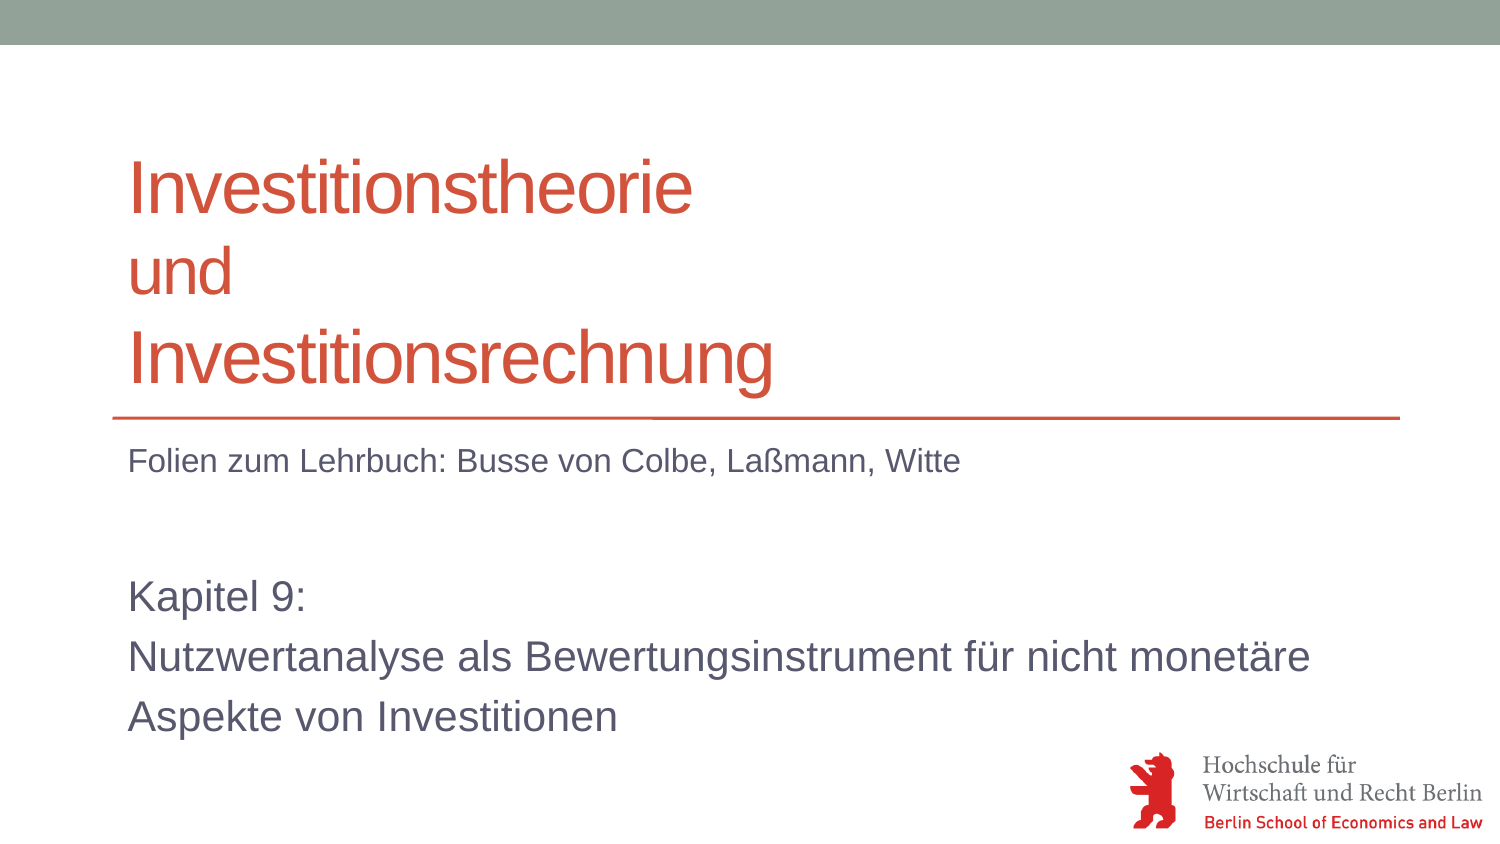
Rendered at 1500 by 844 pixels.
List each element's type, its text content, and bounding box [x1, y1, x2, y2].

text_box Kapitel 9: Nutzwertanalyse als Bewertungsinstrument für nicht monetäre Aspekte von Investitionen [112, 561, 1468, 751]
picture [1121, 750, 1487, 835]
title Investitionstheorie und Investitionsrechnung [112, 168, 1400, 406]
subtitle Folien zum Lehrbuch: Busse von Colbe, Laßmann, Witte [112, 431, 1256, 526]
